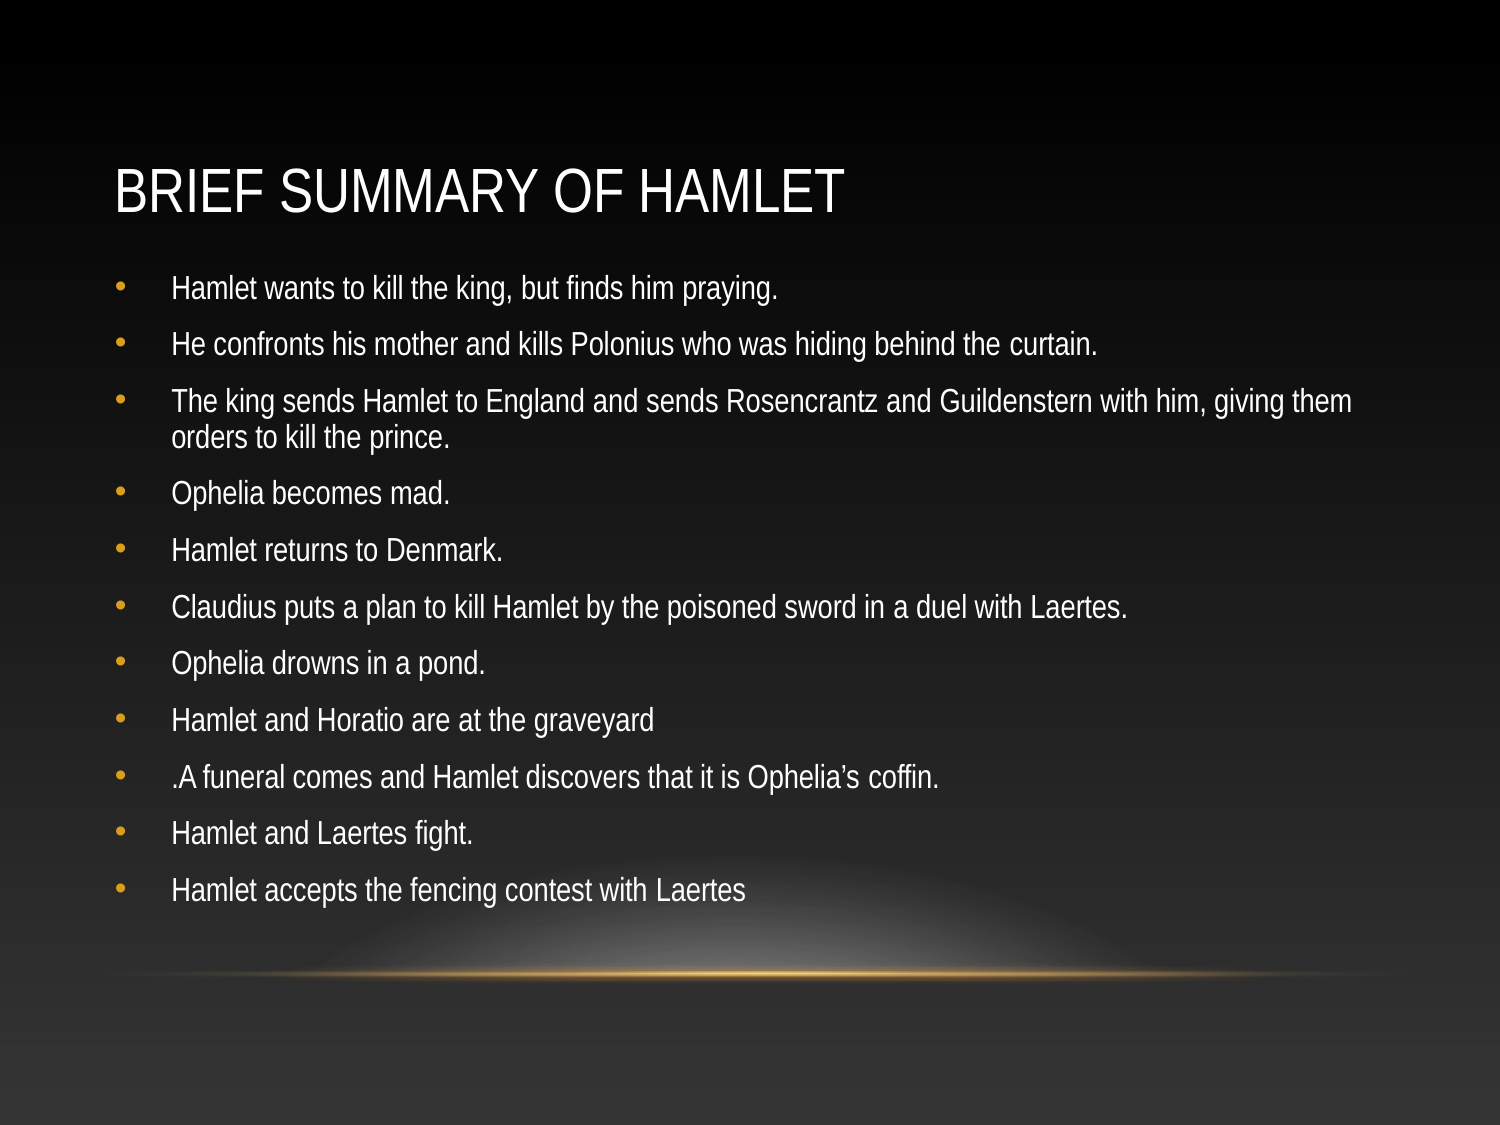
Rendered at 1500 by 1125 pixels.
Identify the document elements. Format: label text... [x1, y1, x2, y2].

picture [0, 0, 1500, 1125]
title BRIEF SUMMARY OF HAMLET [112, 147, 852, 247]
text_box Hamlet wants to kill the king, but finds him praying. He confronts his mother and kills Polonius who was hiding behind the curtain. The king sends Hamlet to England and sends Rosencrantz and Guildenstern with him, giving them orders to kill the prince. Ophelia becomes mad. Hamlet returns to Denmark. Claudius puts a plan to kill Hamlet by the poisoned sword in a duel with Laertes. Ophelia drowns in a pond. Hamlet and Horatio are at the graveyard .A funeral comes and Hamlet discovers that it is Ophelia’s coffin. Hamlet and Laertes fight. Hamlet accepts the fencing contest with Laertes [112, 247, 1364, 908]
